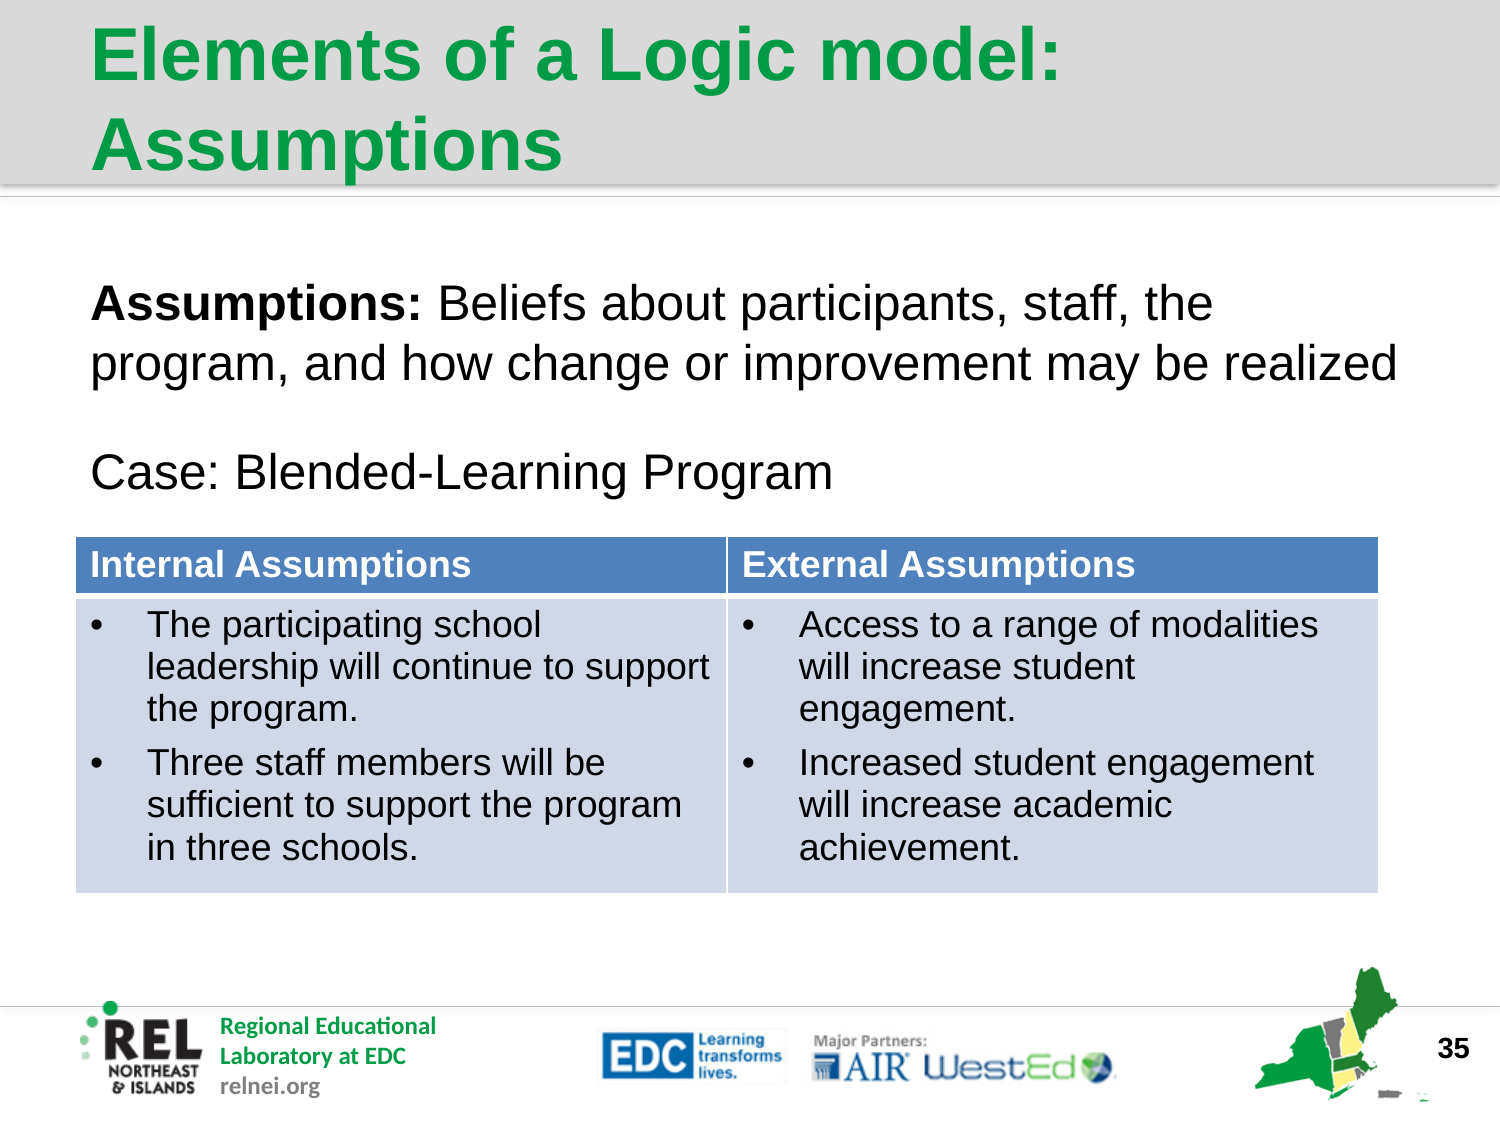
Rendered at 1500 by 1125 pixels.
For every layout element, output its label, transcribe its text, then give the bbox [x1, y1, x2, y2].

table_cell Access to a range of modalities will increase student engagement. Increased student engagement will increase academic achievement. [728, 599, 1378, 893]
table_header External Assumptions [728, 537, 1378, 593]
title Elements of a Logic model: Assumptions [75, 25, 1425, 165]
picture [1245, 964, 1442, 1103]
list Assumptions: Beliefs about participants, staff, the program, and how change or improvement may be realized Case: Blended-Learning Program [75, 262, 1425, 982]
picture [594, 1028, 1138, 1091]
table_cell The participating school leadership will continue to support the program. Three staff members will be sufficient to support the program in three schools. [76, 599, 726, 893]
slide_number 35 [1393, 1016, 1485, 1077]
table_header Internal Assumptions [76, 537, 726, 593]
picture [80, 1001, 227, 1108]
